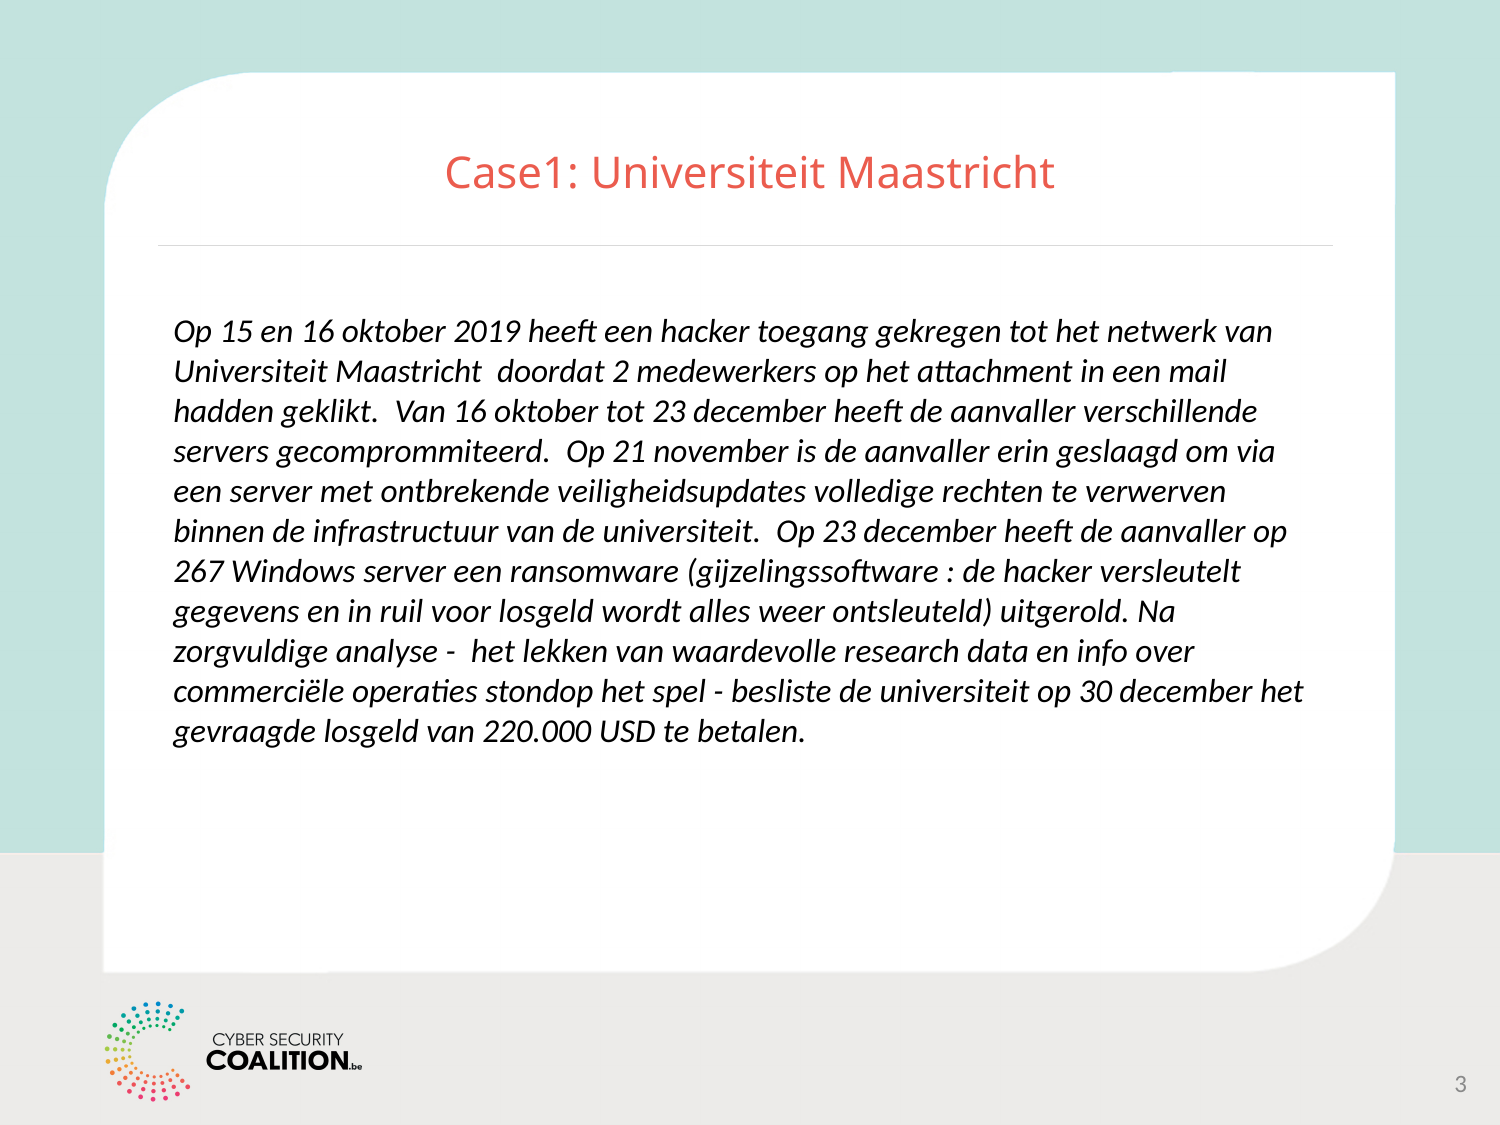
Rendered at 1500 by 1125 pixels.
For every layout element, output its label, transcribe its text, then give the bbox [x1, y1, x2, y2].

title Case1: Universiteit Maastricht [261, 77, 1239, 265]
picture [0, 0, 1500, 1125]
slide_number 3 [1425, 1052, 1497, 1112]
list Op 15 en 16 oktober 2019 heeft een hacker toegang gekregen tot het netwerk van Universiteit Maastricht doordat 2 medewerkers op het attachment in een mail hadden geklikt. Van 16 oktober tot 23 december heeft de aanvaller verschillende servers gecomprommiteerd. Op 21 november is de aanvaller erin geslaagd om via een server met ontbrekende veiligheidsupdates volledige rechten te verwerven binnen de infrastructuur van de universiteit. Op 23 december heeft de aanvaller op 267 Windows server een ransomware (gijzelingssoftware : de hacker versleutelt gegevens en in ruil voor losgeld wordt alles weer ontsleuteld) uitgerold. Na zorgvuldige analyse - het lekken van waardevolle research data en info over commerciële operaties stondop het spel - besliste de universiteit op 30 december het gevraagde losgeld van 220.000 USD te betalen. [158, 302, 1334, 911]
